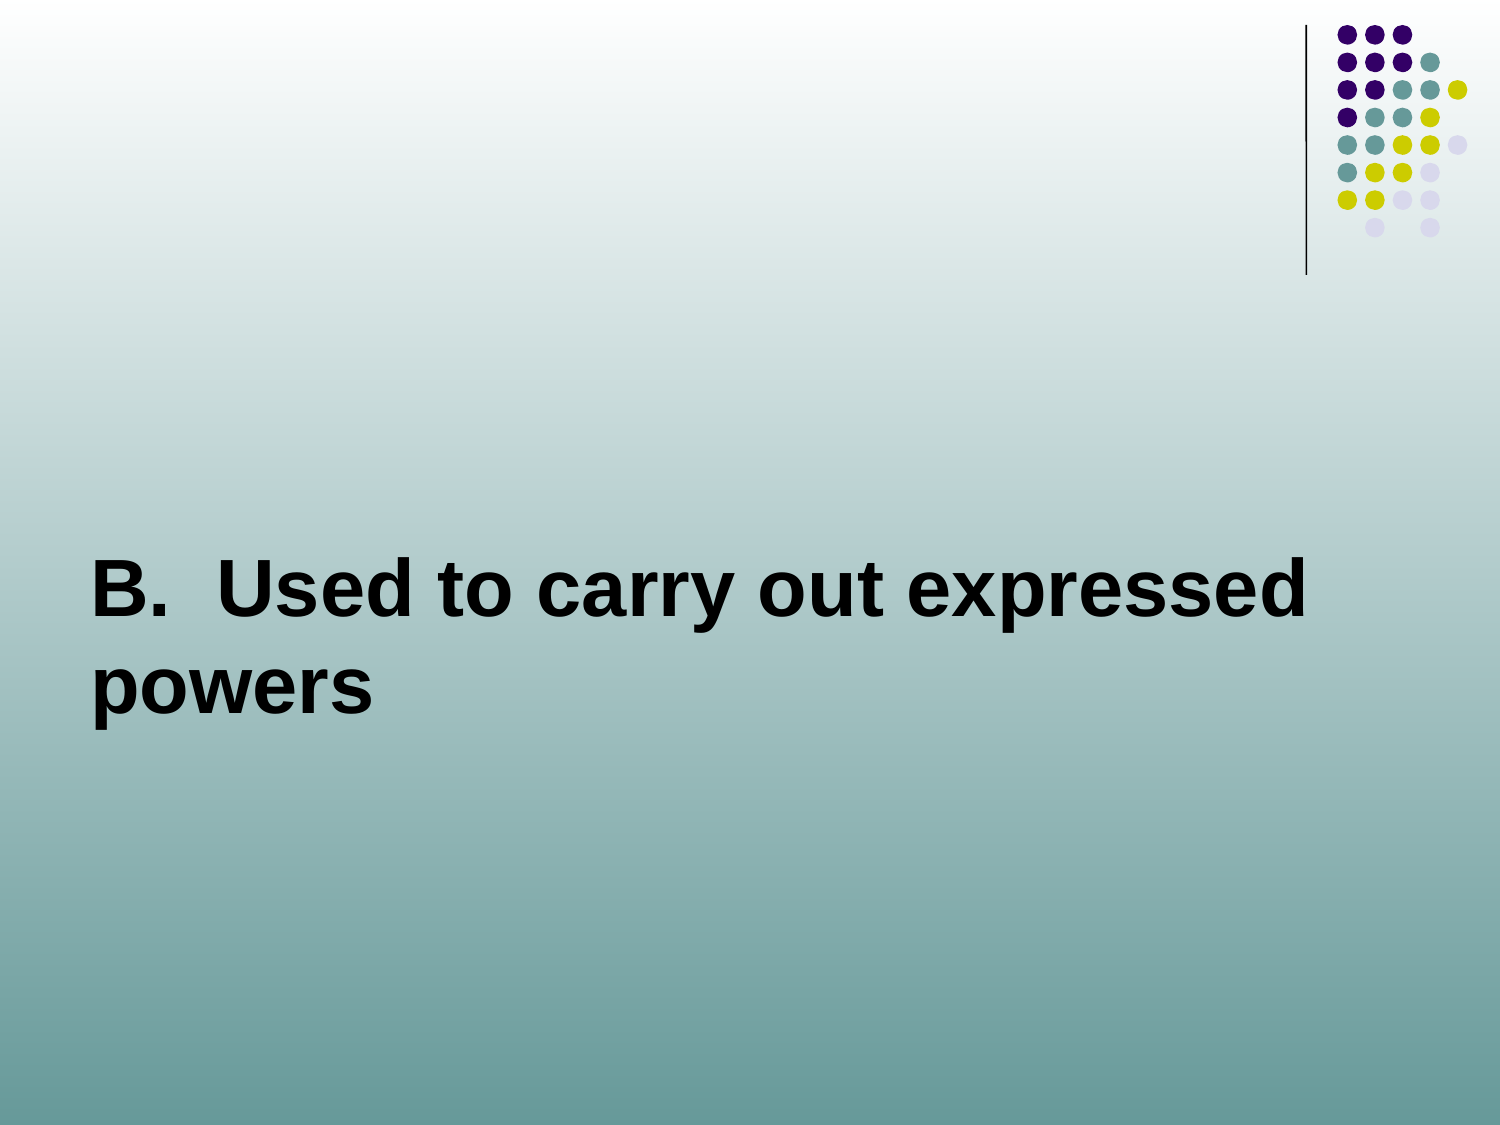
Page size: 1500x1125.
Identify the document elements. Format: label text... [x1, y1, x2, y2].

title B. Used to carry out expressed powers [75, 525, 1500, 738]
